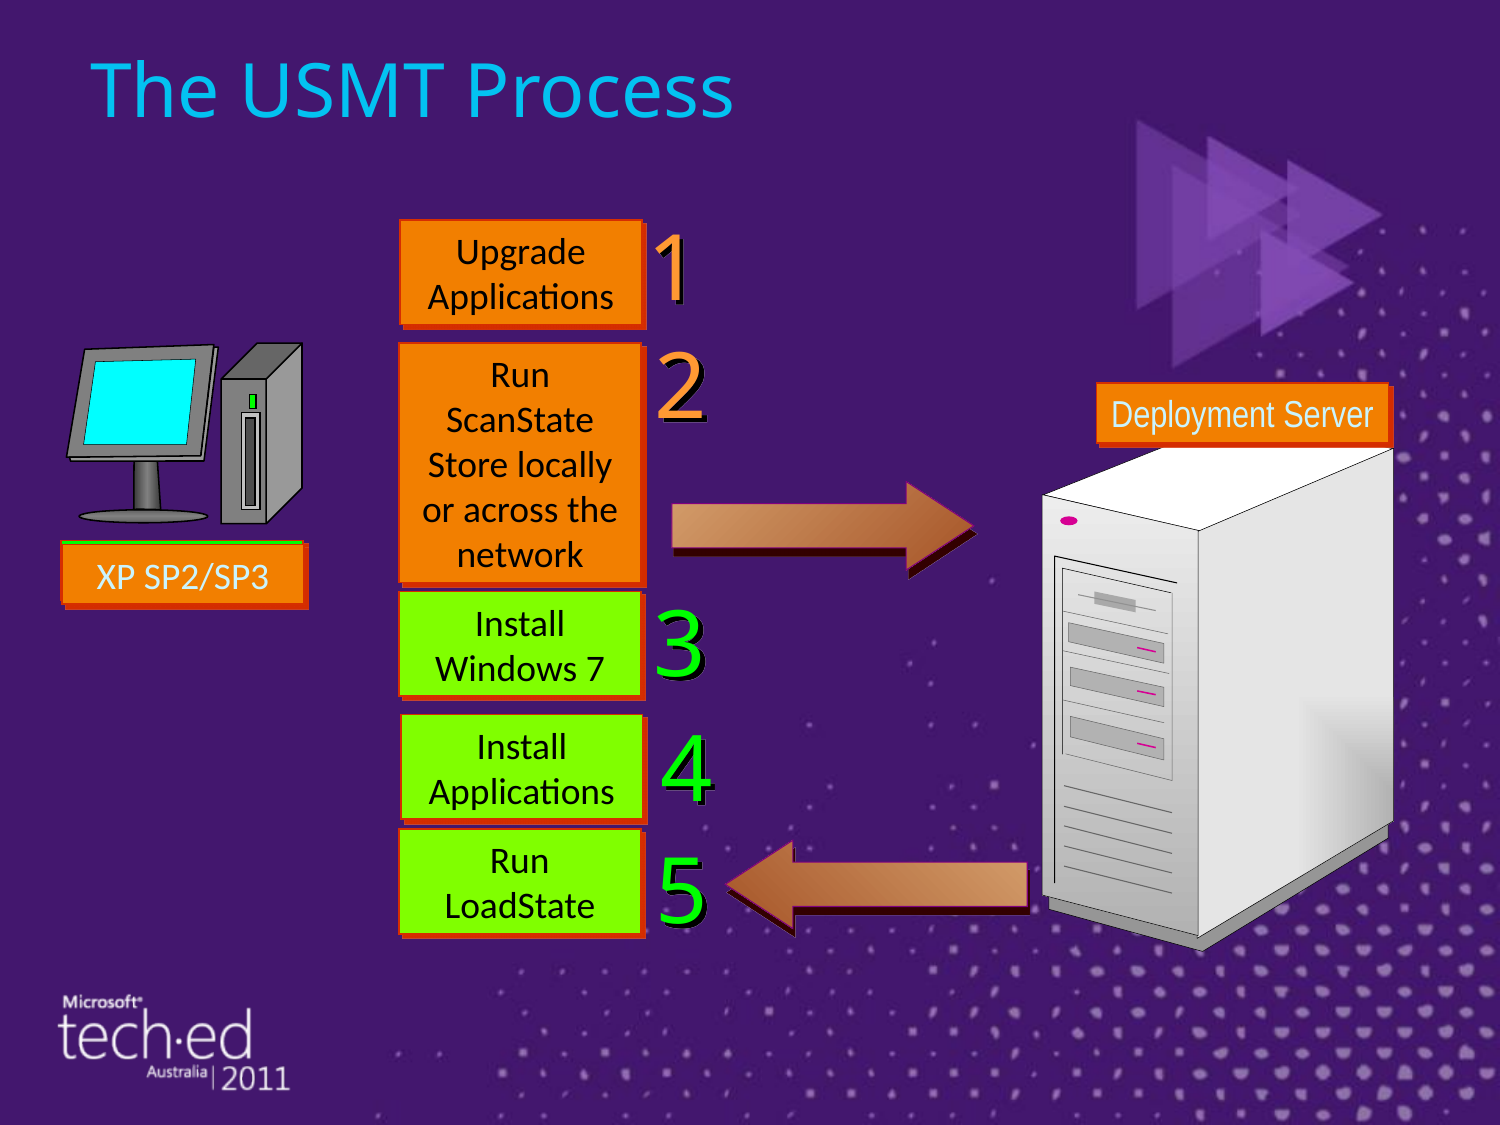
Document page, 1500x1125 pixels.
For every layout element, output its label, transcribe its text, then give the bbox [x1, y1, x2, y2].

text_box 1 [632, 201, 724, 317]
picture [0, 0, 1500, 1125]
text_box XP SP2/SP3 [62, 544, 304, 605]
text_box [400, 701, 733, 828]
title The USMT Process [75, 0, 1425, 188]
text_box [398, 593, 726, 702]
text_box Windows 7 [61, 540, 304, 601]
text_box Deployment Server [1096, 383, 1389, 414]
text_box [1041, 416, 1395, 952]
text_box [733, 840, 1028, 929]
text_box [732, 481, 974, 571]
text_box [398, 834, 728, 950]
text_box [398, 318, 727, 586]
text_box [39, 335, 303, 524]
text_box Upgrade Applications [399, 219, 642, 317]
